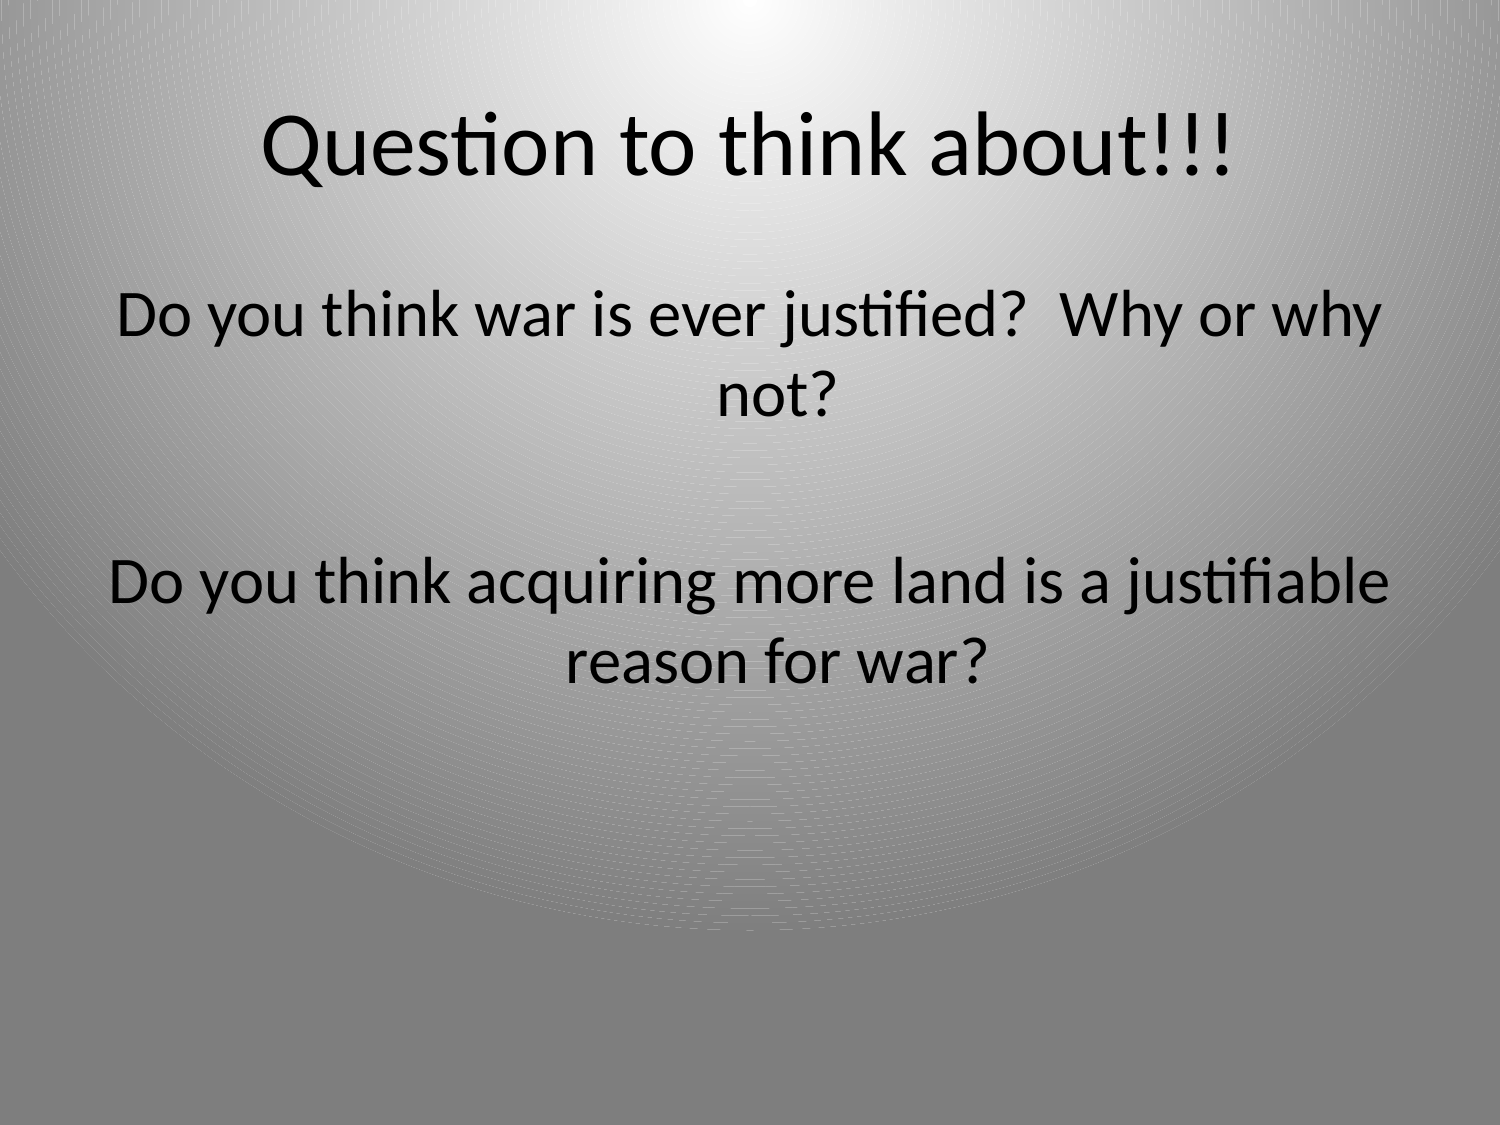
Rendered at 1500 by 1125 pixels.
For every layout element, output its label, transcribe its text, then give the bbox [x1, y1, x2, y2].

title Question to think about!!! [75, 45, 1425, 233]
list Do you think war is ever justified? Why or why not? Do you think acquiring more land is a justifiable reason for war? [75, 262, 1425, 1005]
